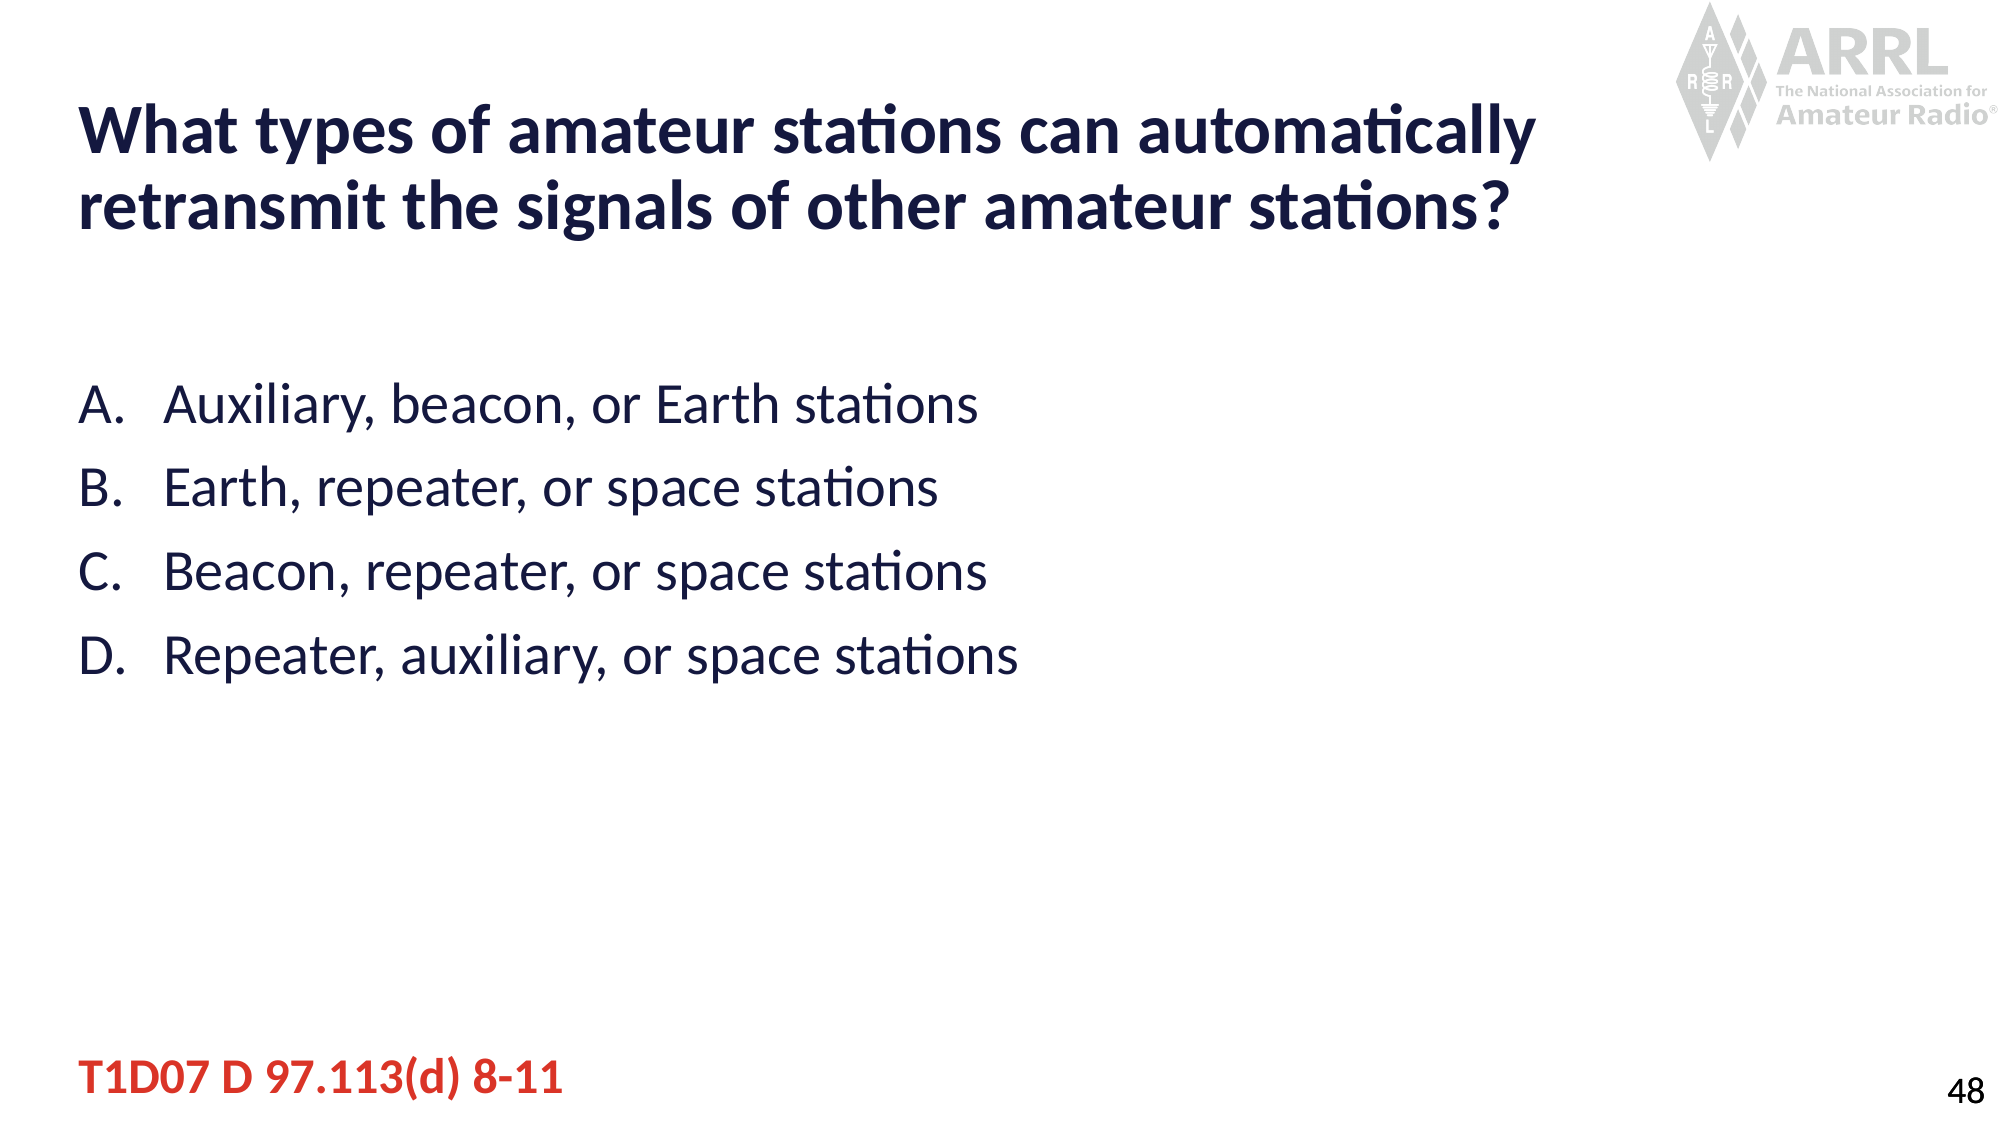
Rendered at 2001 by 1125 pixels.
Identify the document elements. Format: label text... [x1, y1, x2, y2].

list Auxiliary, beacon, or Earth stations Earth, repeater, or space stations Beacon, repeater, or space stations Repeater, auxiliary, or space stations [63, 365, 1863, 989]
title What types of amateur stations can automatically retransmit the signals of other amateur stations? [63, 59, 1863, 278]
text_box T1D07 D 97.113(d) 8-11 [63, 1036, 1211, 1112]
picture [1674, 0, 2000, 164]
